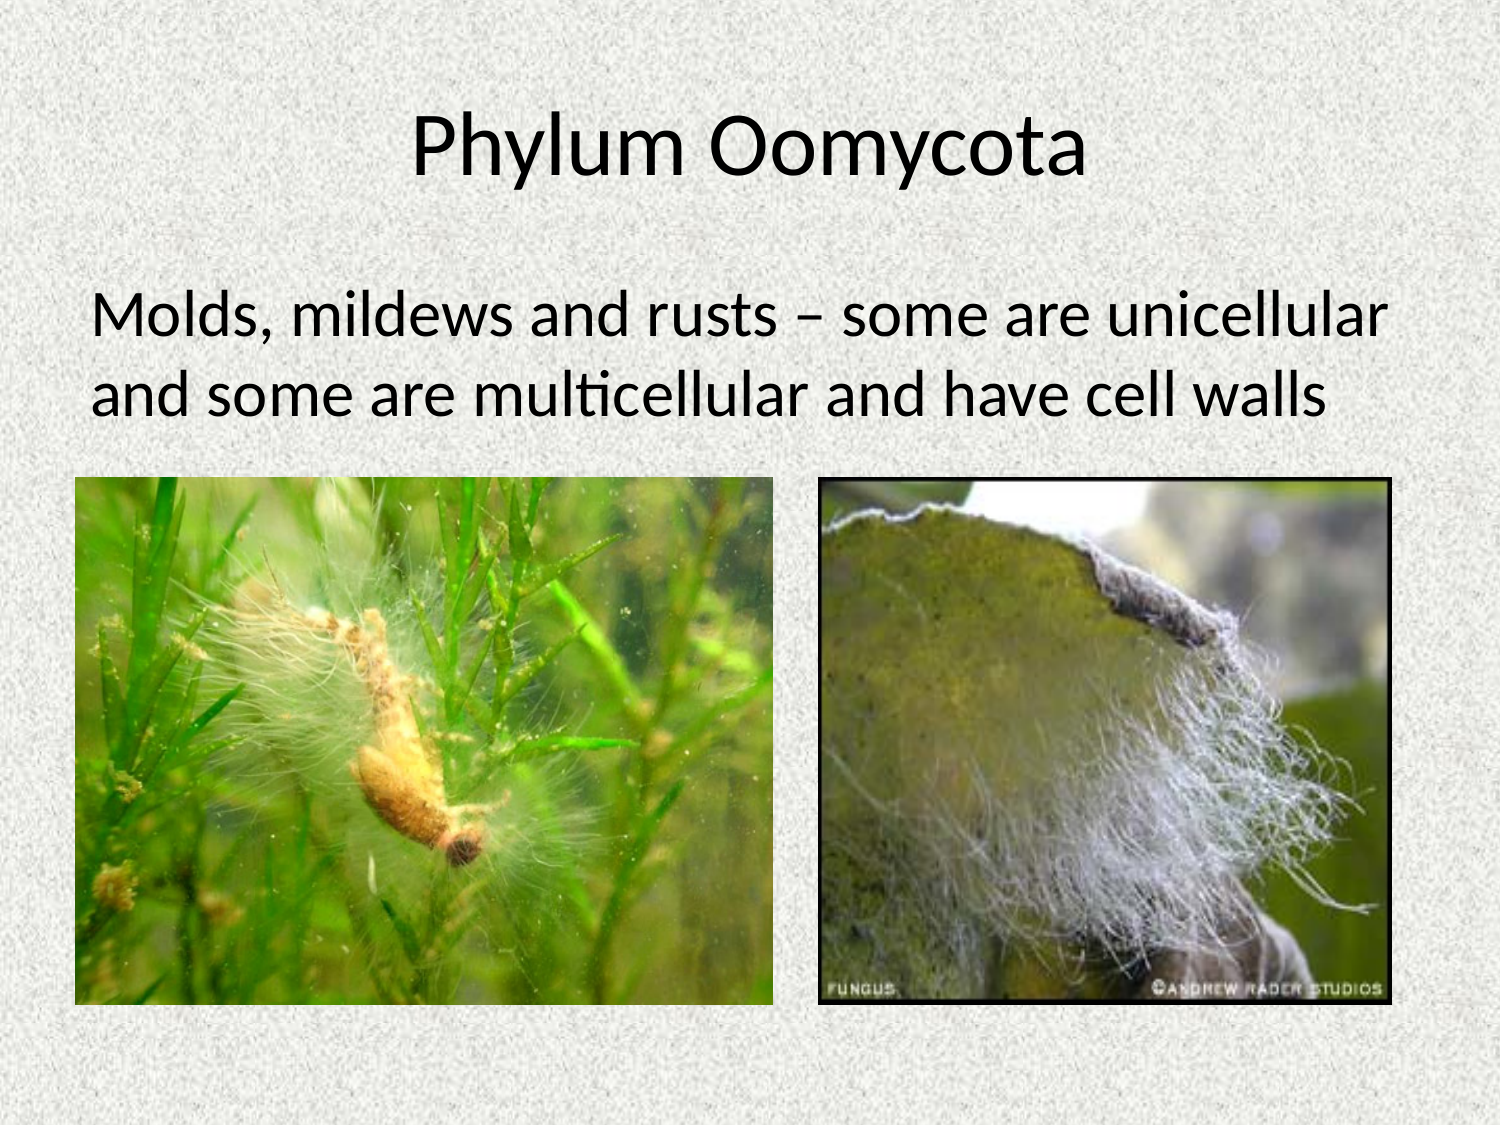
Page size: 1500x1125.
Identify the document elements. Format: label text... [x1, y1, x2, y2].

list Molds, mildews and rusts – some are unicellular and some are multicellular and have cell walls [75, 262, 1425, 1005]
title Phylum Oomycota [75, 45, 1425, 233]
picture [0, 0, 1500, 1125]
